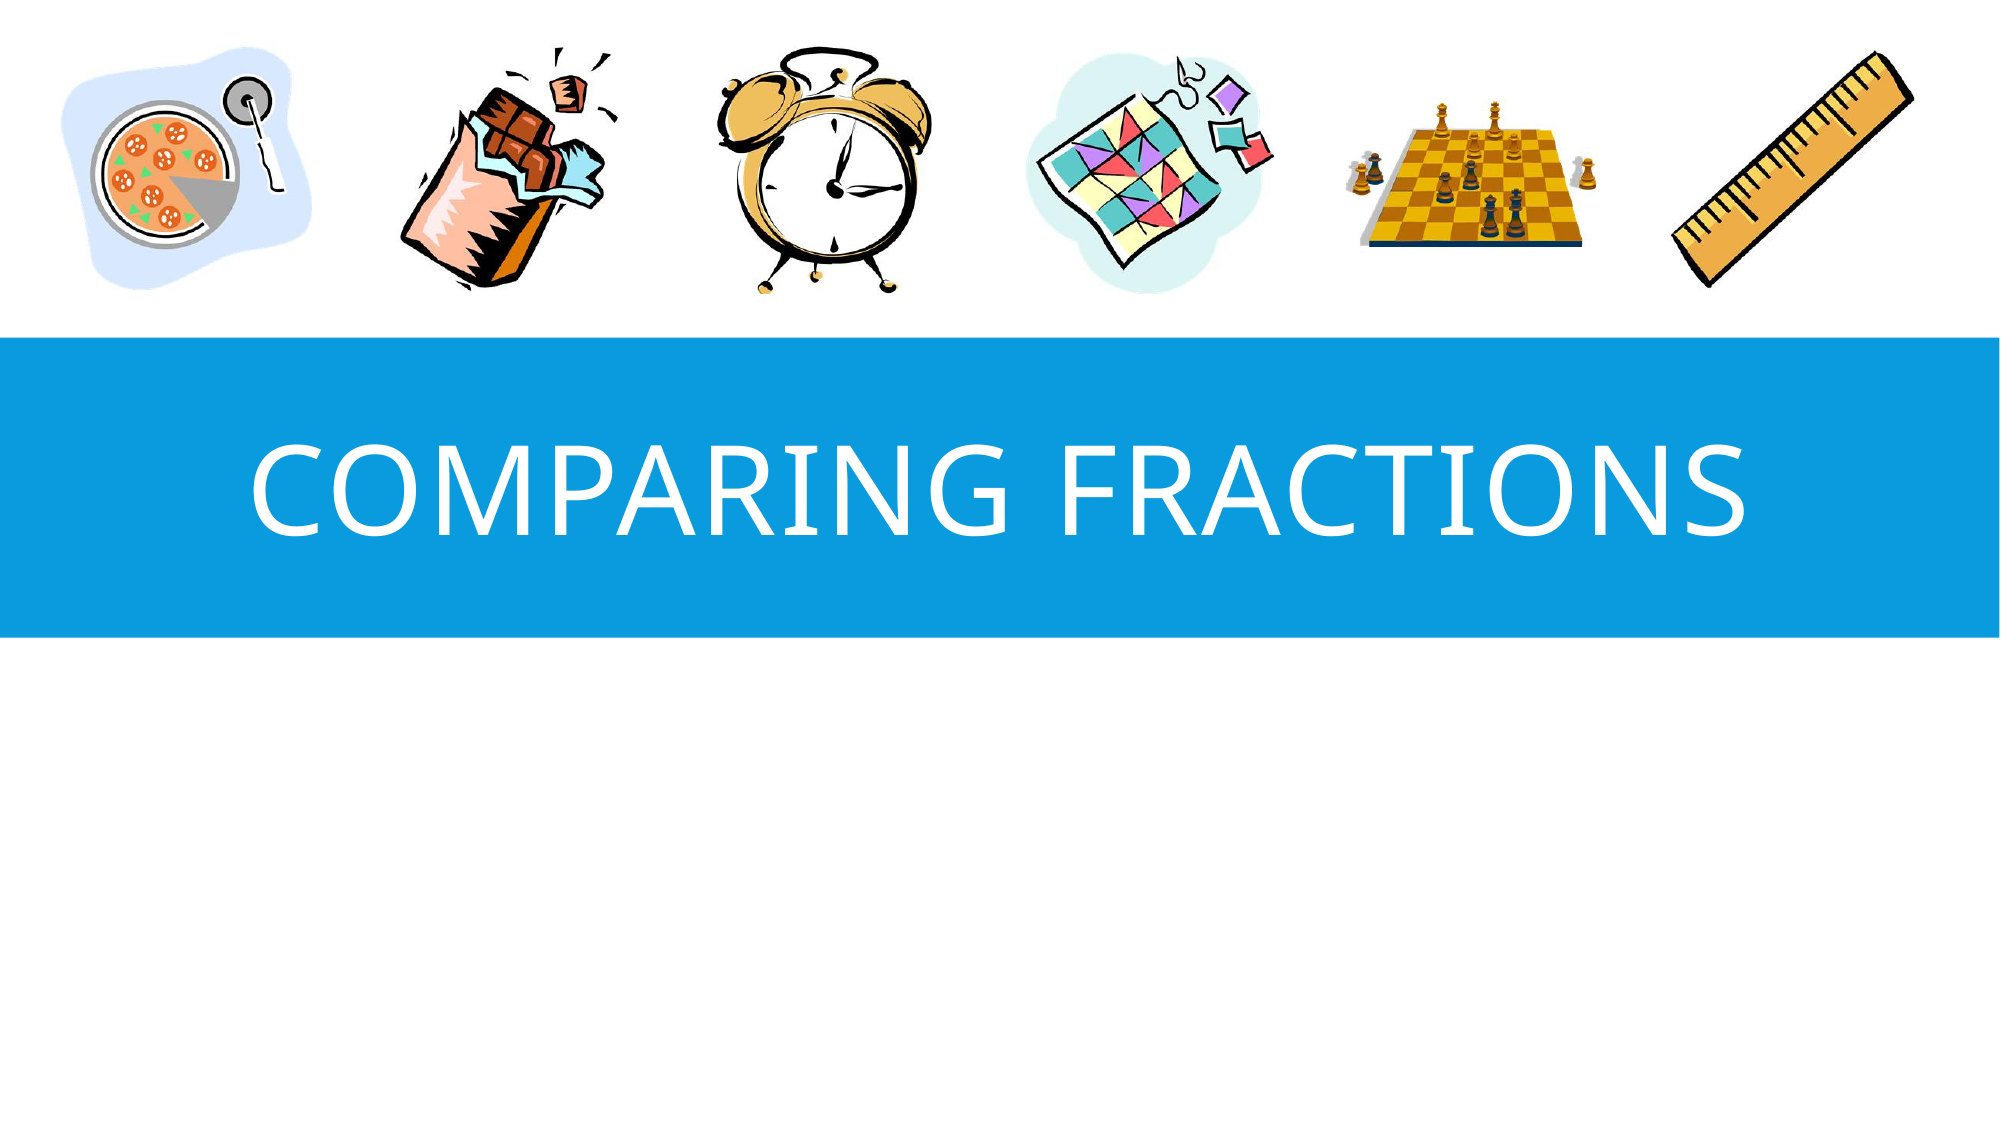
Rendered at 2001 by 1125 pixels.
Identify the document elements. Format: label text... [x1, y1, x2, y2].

picture [705, 45, 954, 294]
picture [1345, 48, 1597, 300]
picture [60, 43, 312, 294]
picture [1025, 48, 1275, 298]
picture [382, 43, 634, 294]
title Comparing fractions [136, 362, 1862, 638]
picture [1667, 43, 1919, 294]
